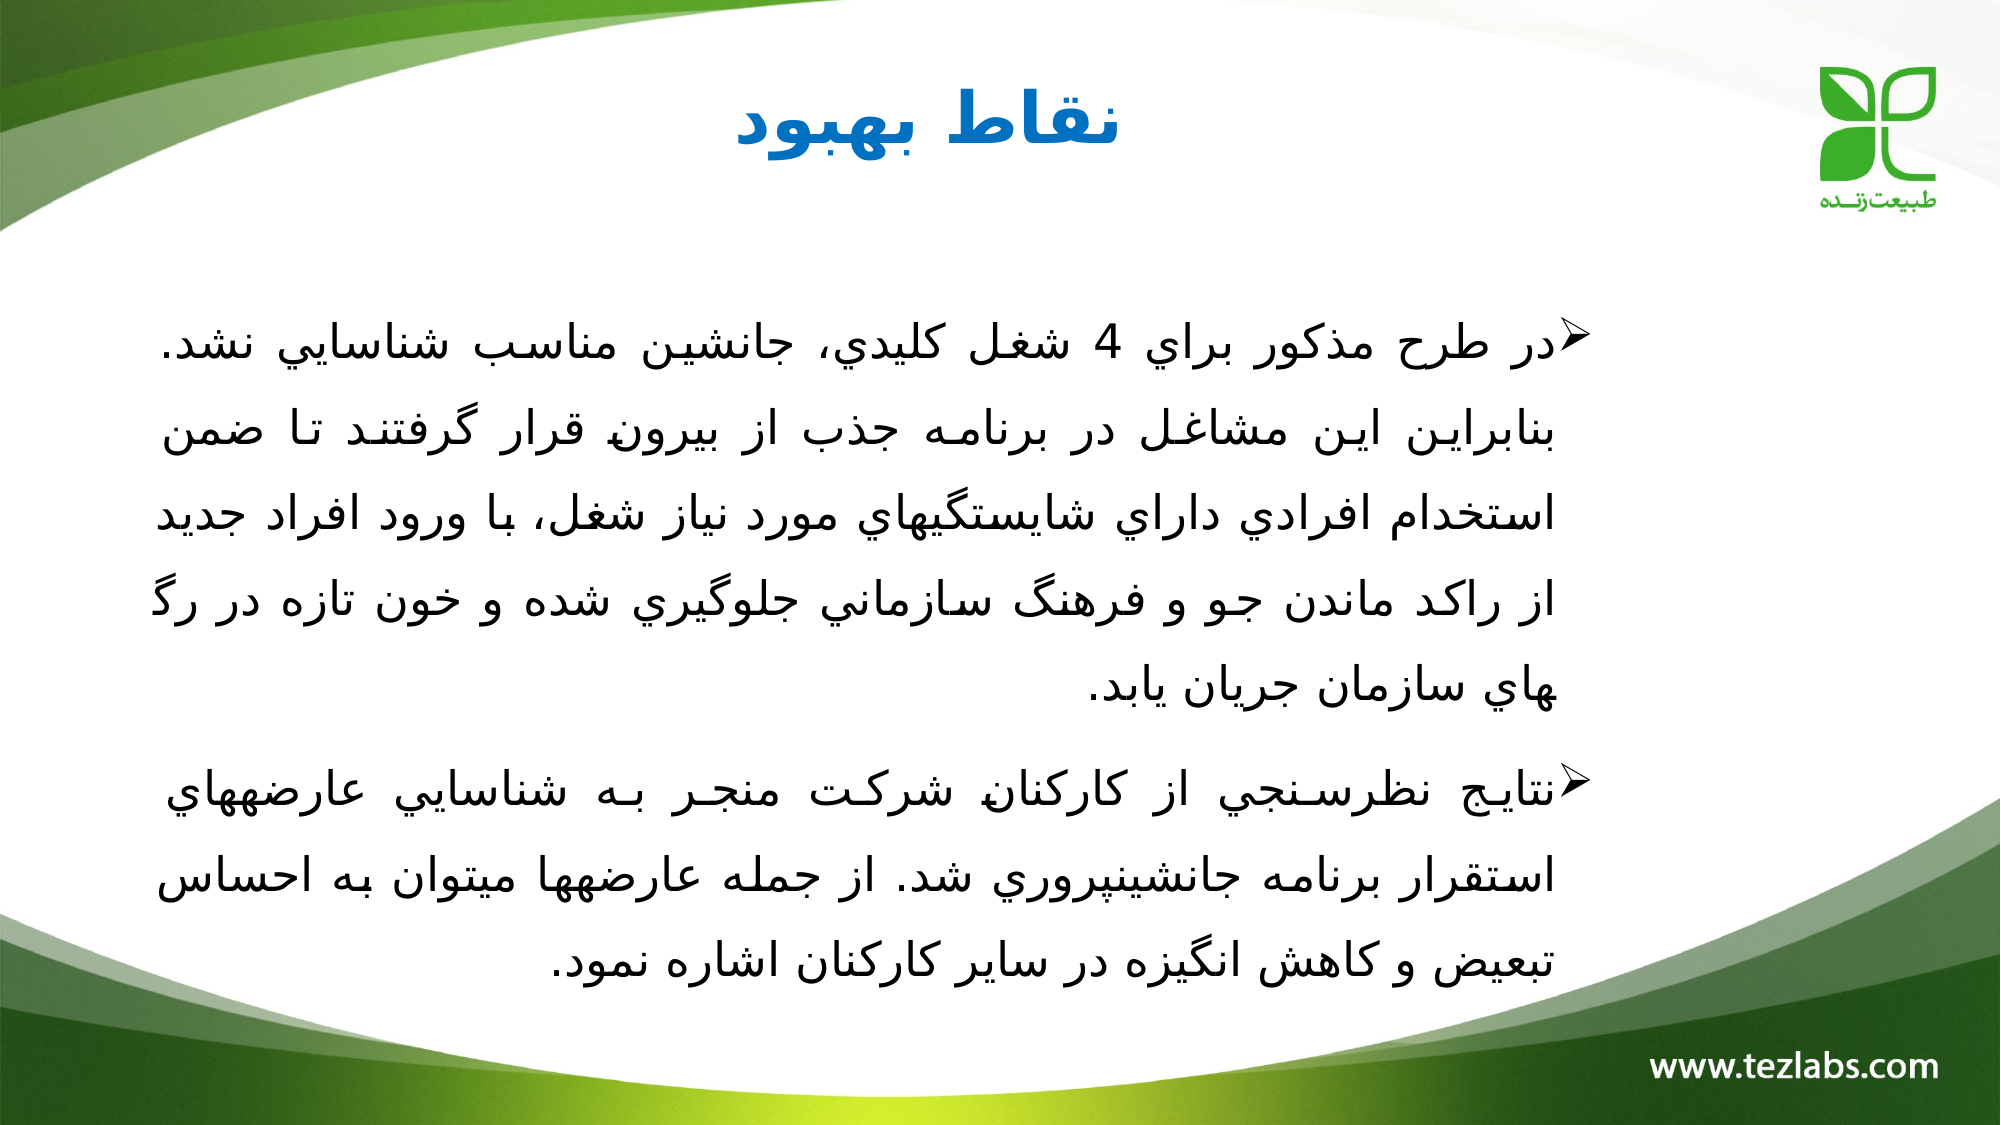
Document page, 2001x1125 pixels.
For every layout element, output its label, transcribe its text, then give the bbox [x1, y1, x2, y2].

title نقاط بهبود [236, 74, 1647, 167]
picture [0, 0, 2000, 1125]
list در طرح مذکور براي 4 شغل کليدي، جانشين مناسب شناسايي نشد. بنابراين اين مشاغل در برنامه جذب از بيرون قرار گرفتند تا ضمن استخدام افرادي داراي شايستگي­هاي مورد نياز شغل، با ورود افراد جديد از راکد ماندن جو و فرهنگ سازماني جلوگيري شده و خون تازه در رگ­هاي سازمان جريان يابد. نتايج نظرسنجي از کارکنان شرکت منجر به شناسايي عارضه­هاي استقرار برنامه جانشين­پروري شد. از جمله عارضه­ها مي­توان به احساس تبعيض و کاهش انگيزه در ساير کارکنان اشاره نمود. [139, 275, 1608, 998]
